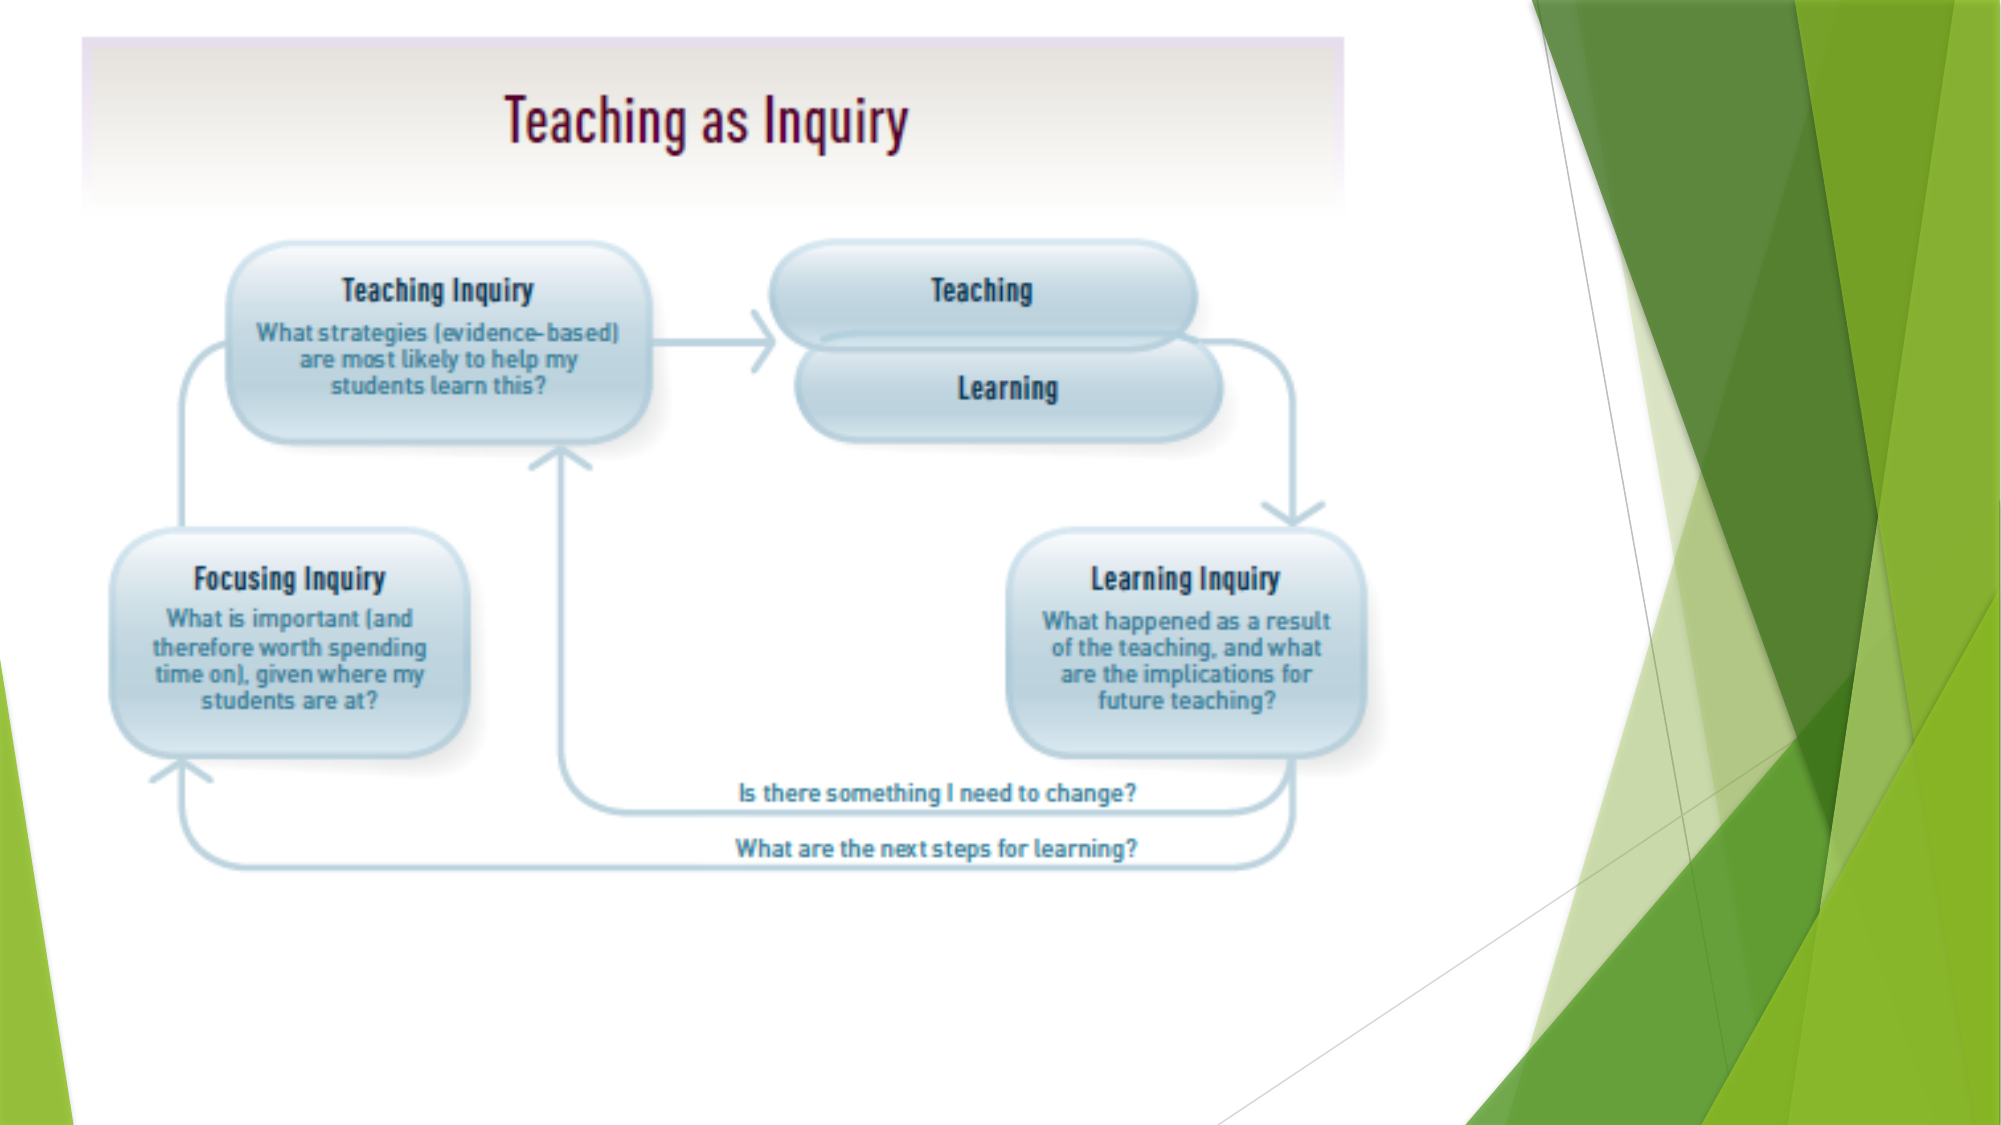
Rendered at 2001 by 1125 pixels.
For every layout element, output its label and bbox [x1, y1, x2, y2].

picture [80, 35, 1390, 986]
